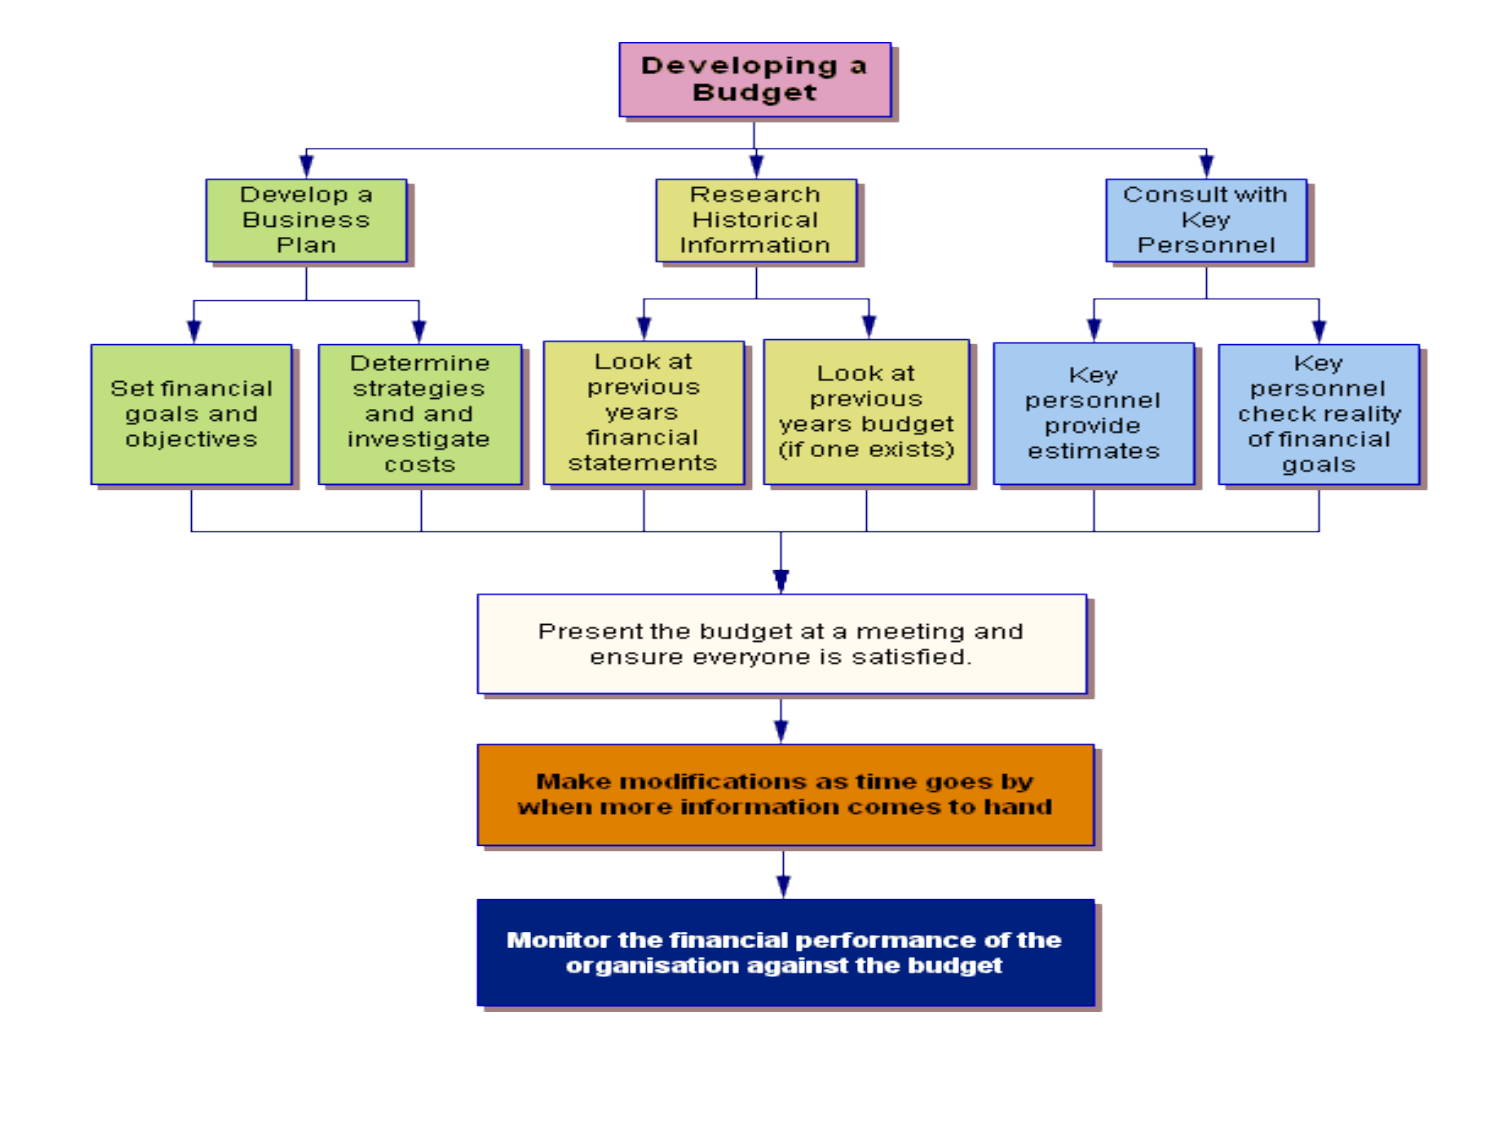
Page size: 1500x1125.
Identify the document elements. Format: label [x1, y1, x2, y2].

picture [76, 42, 1436, 1012]
